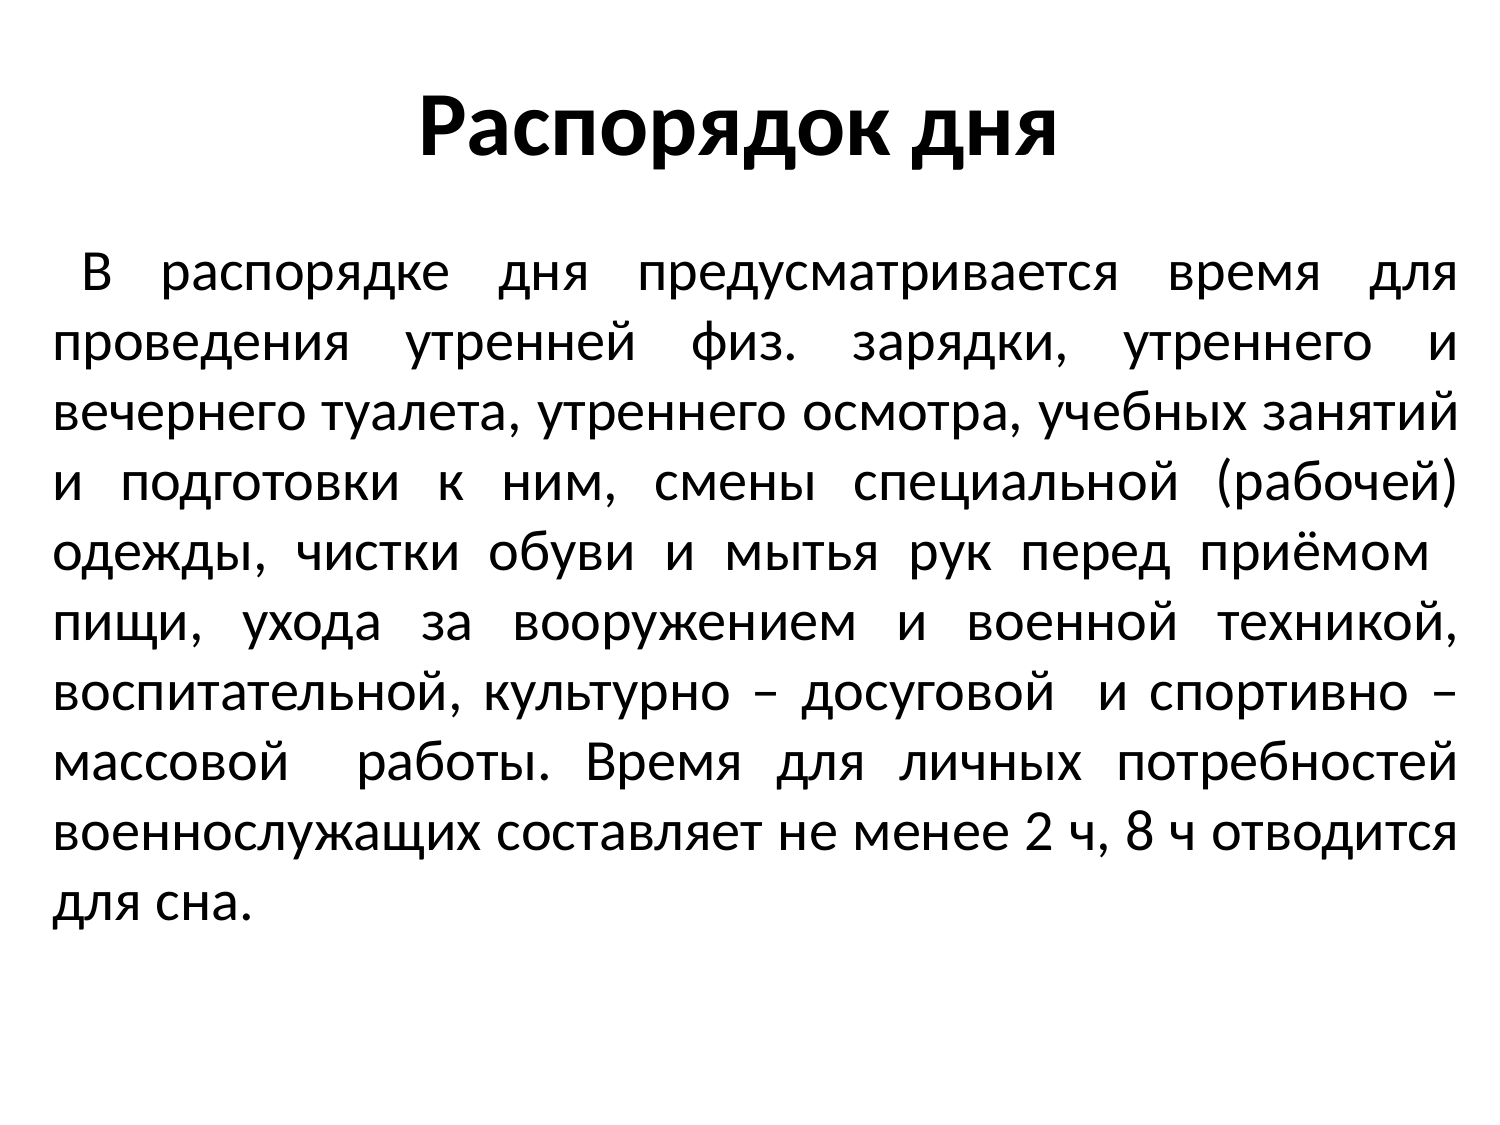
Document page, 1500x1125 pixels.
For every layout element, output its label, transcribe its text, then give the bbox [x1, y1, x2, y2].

title Распорядок дня [112, 37, 1388, 200]
subtitle В распорядке дня предусматривается время для проведения утренней физ. зарядки, утреннего и вечернего туалета, утреннего осмотра, учебных занятий и подготовки к ним, смены специальной (рабочей) одежды, чистки обуви и мытья рук перед приёмом пищи, ухода за вооружением и военной техникой, воспитательной, культурно – досуговой и спортивно – массовой работы. Время для личных потребностей военнослужащих составляет не менее 2 ч, 8 ч отводится для сна. [37, 224, 1475, 1100]
